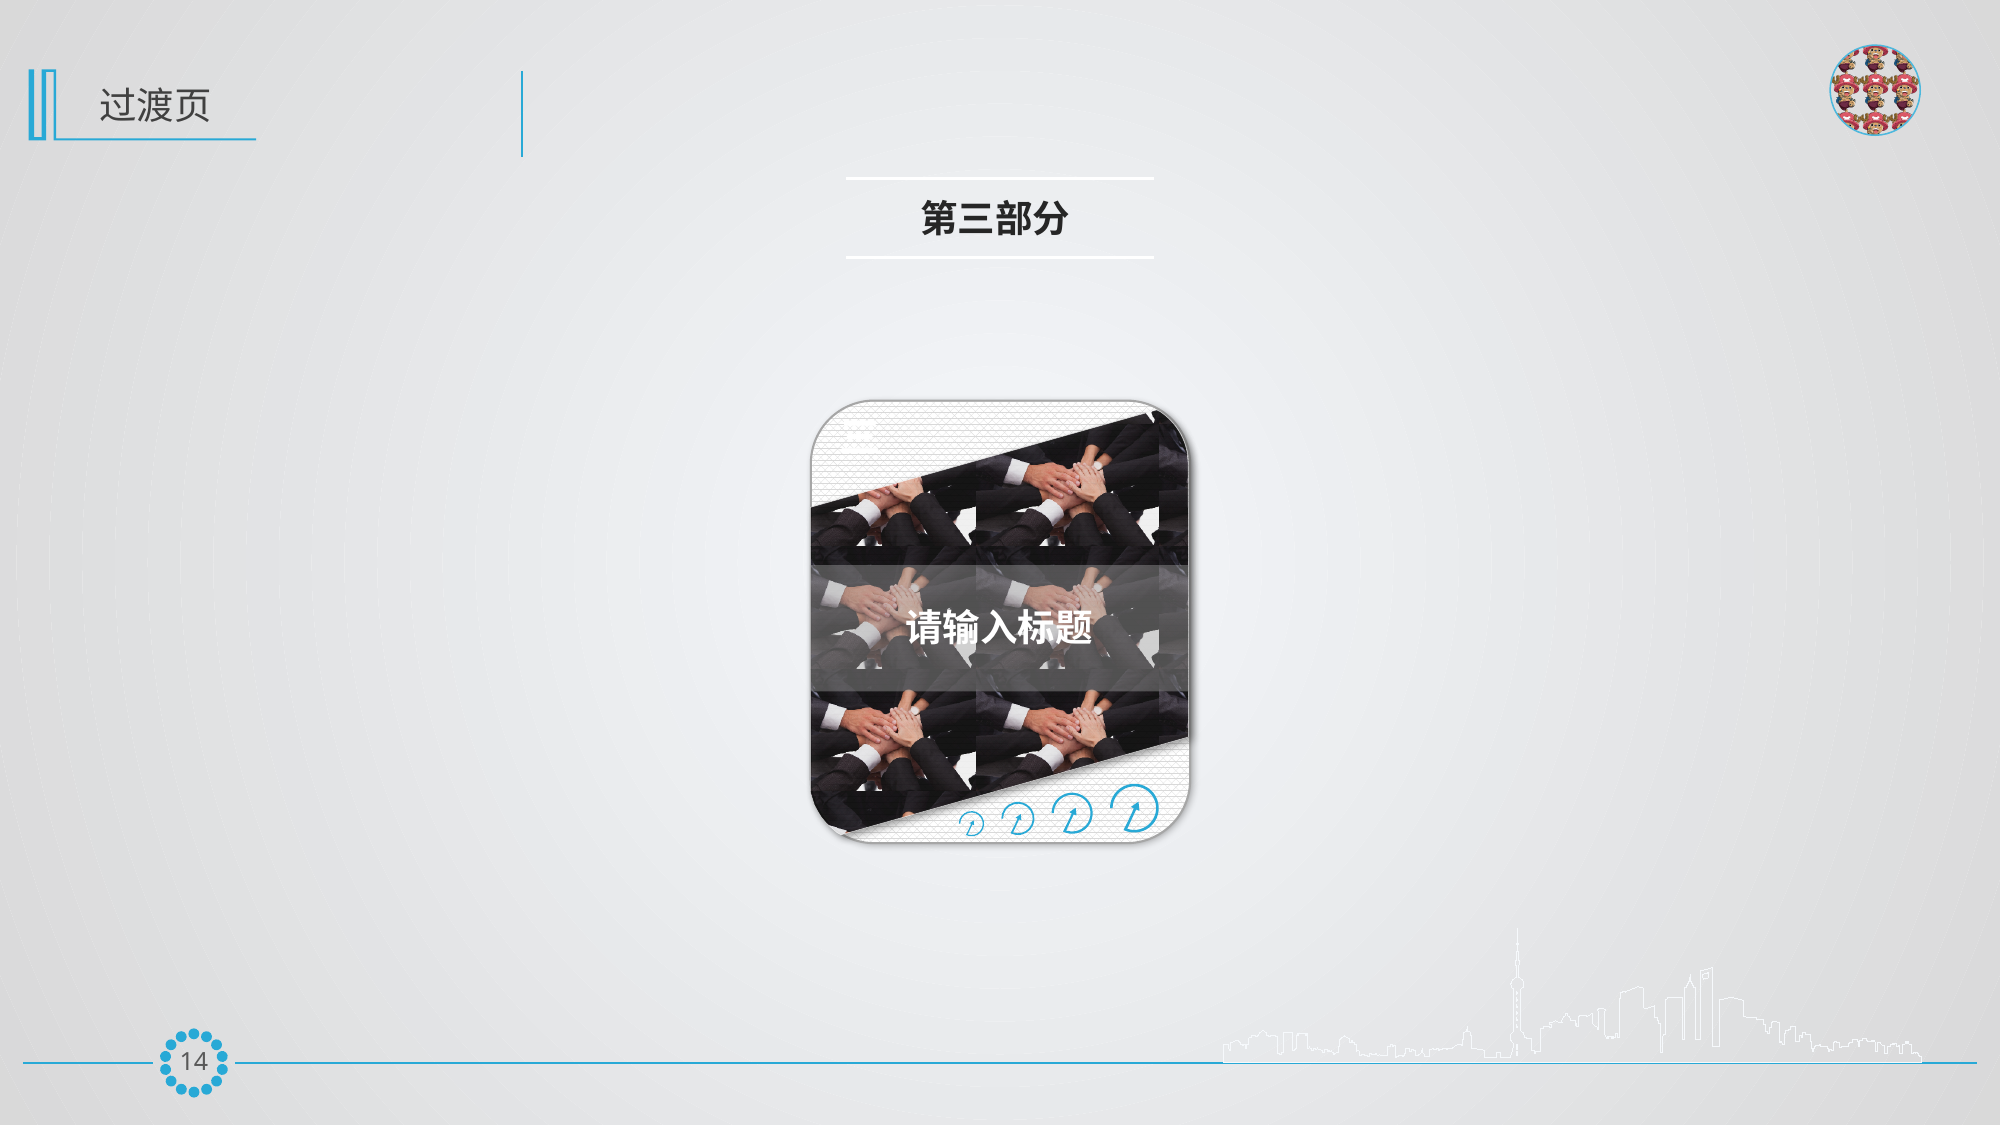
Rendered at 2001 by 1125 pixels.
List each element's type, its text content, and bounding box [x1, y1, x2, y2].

slide_number 13 [169, 1039, 218, 1086]
picture [1831, 46, 1919, 134]
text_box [809, 400, 1191, 844]
text_box 第三部分 [905, 187, 1095, 248]
